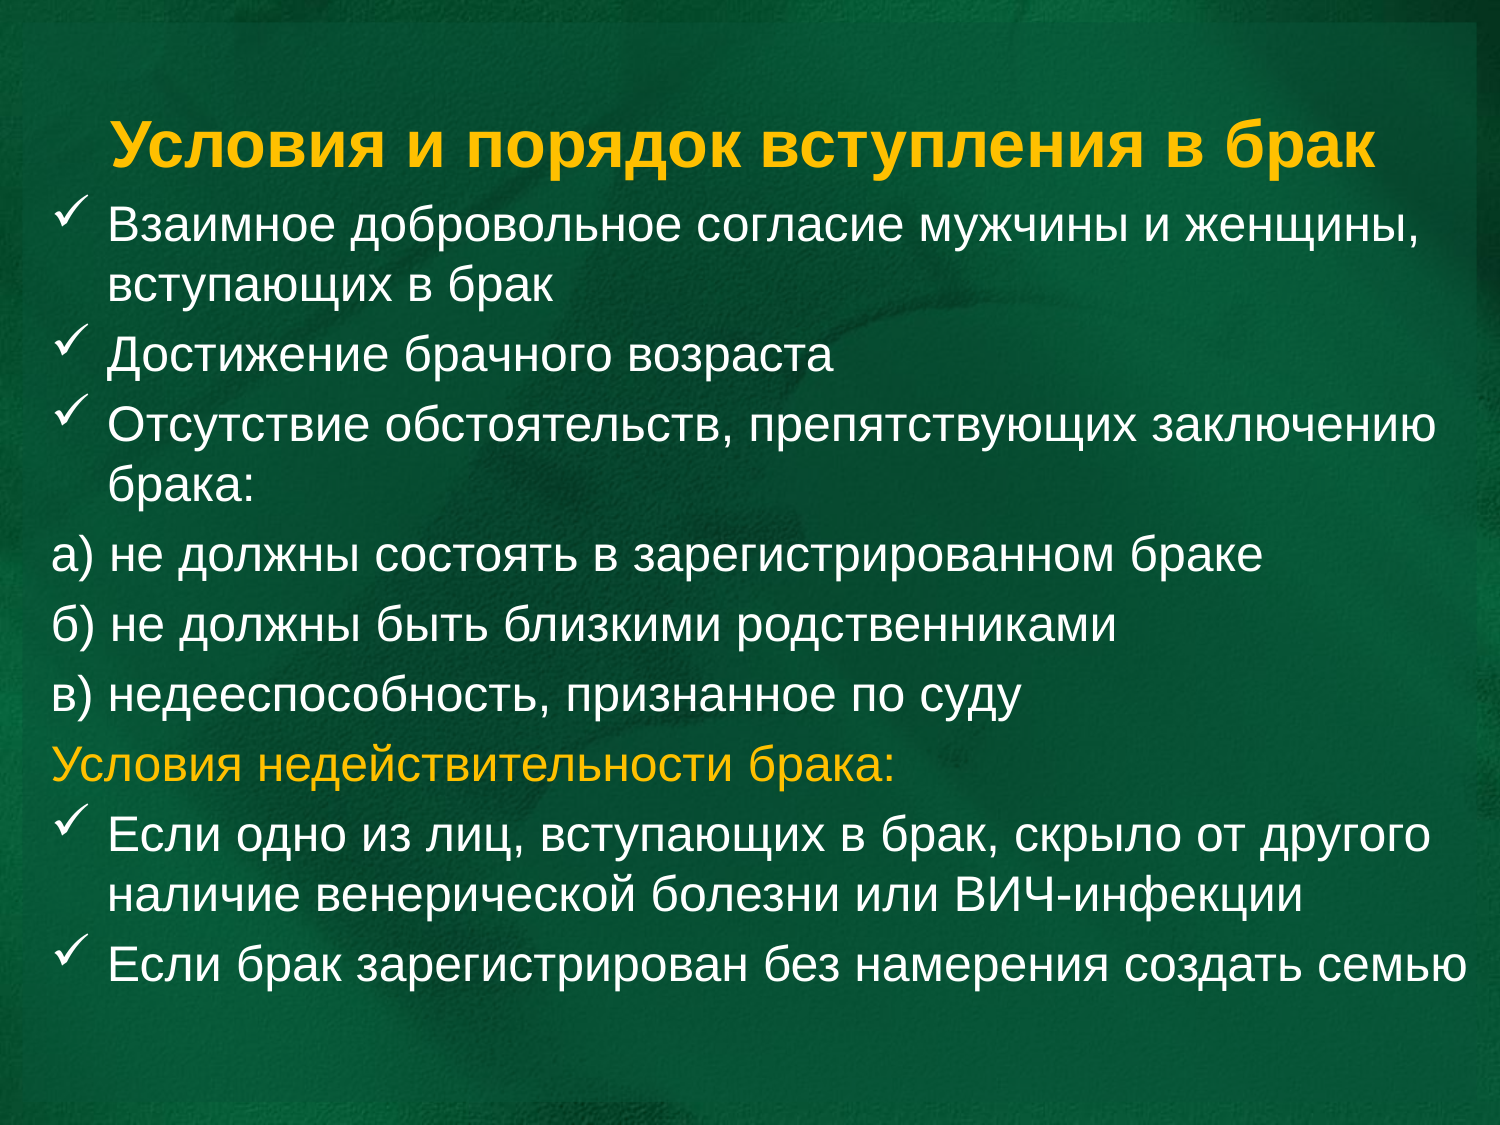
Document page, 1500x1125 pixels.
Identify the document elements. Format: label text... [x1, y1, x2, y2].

title Условия и порядок вступления в брак [94, 44, 1445, 183]
picture [0, 0, 1500, 1125]
list Взаимное добровольное согласие мужчины и женщины, вступающих в брак Достижение брачного возраста Отсутствие обстоятельств, препятствующих заключению брака: а) не должны состоять в зарегистрированном браке б) не должны быть близкими родственниками в) недееспособность, признанное по суду Условия недействительности брака: Если одно из лиц, вступающих в брак, скрыло от другого наличие венерической болезни или ВИЧ-инфекции Если брак зарегистрирован без намерения создать семью [35, 183, 1500, 1084]
